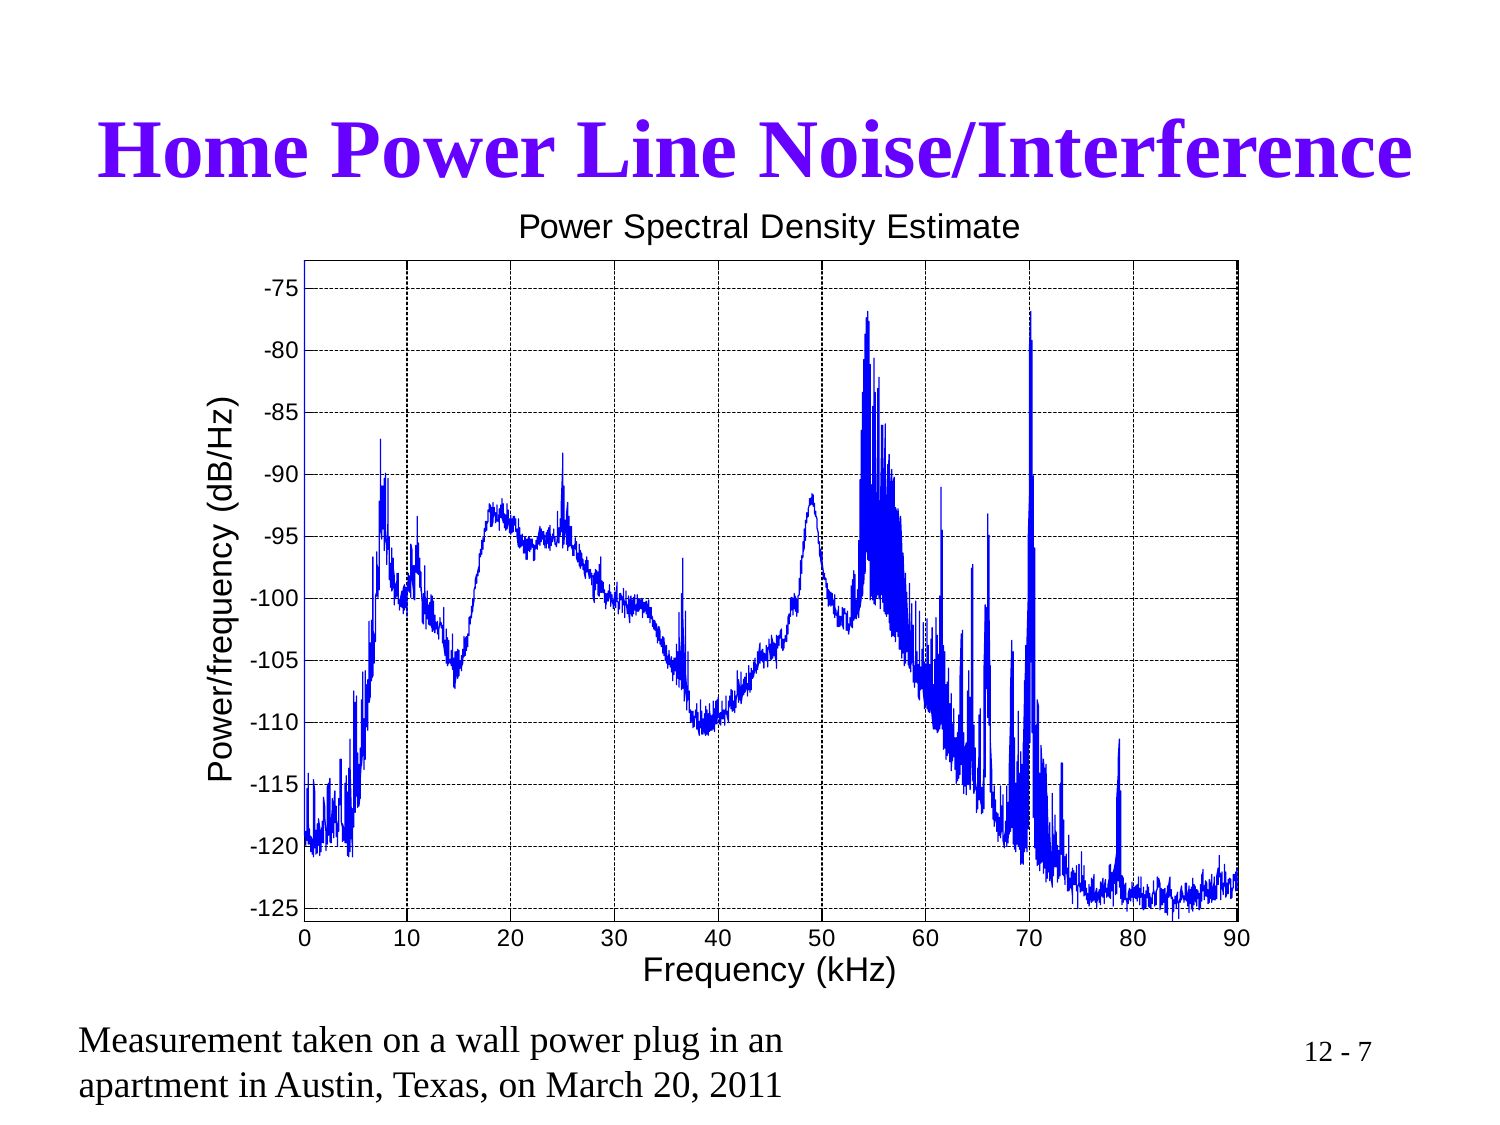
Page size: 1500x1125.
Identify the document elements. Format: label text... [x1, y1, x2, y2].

text_box Home Power Line Noise/Interference [74, 50, 1438, 238]
slide_number 12 - 7 [1074, 1024, 1388, 1101]
text_box Measurement taken on a wall power plug in an apartment in Austin, Texas, on March 20, 2011 [24, 1007, 838, 1112]
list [147, 199, 1353, 1011]
